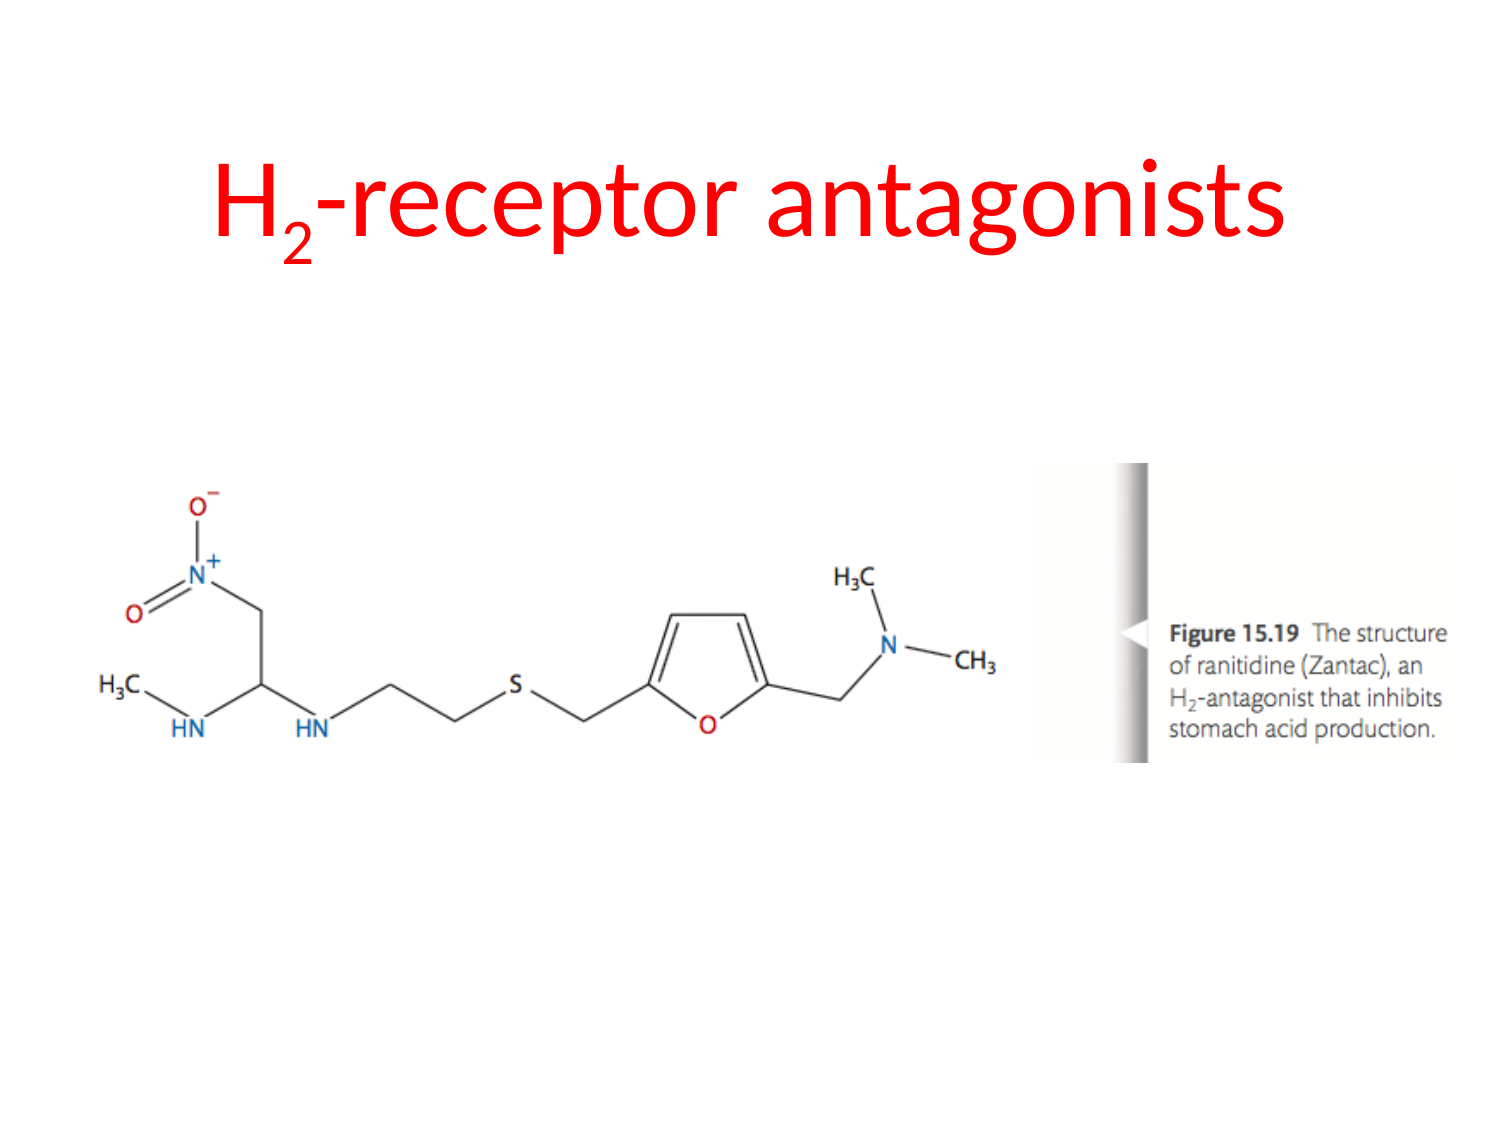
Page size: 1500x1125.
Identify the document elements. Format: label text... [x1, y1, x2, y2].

title H2-receptor antagonists [75, 174, 1425, 219]
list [25, 221, 1467, 1006]
